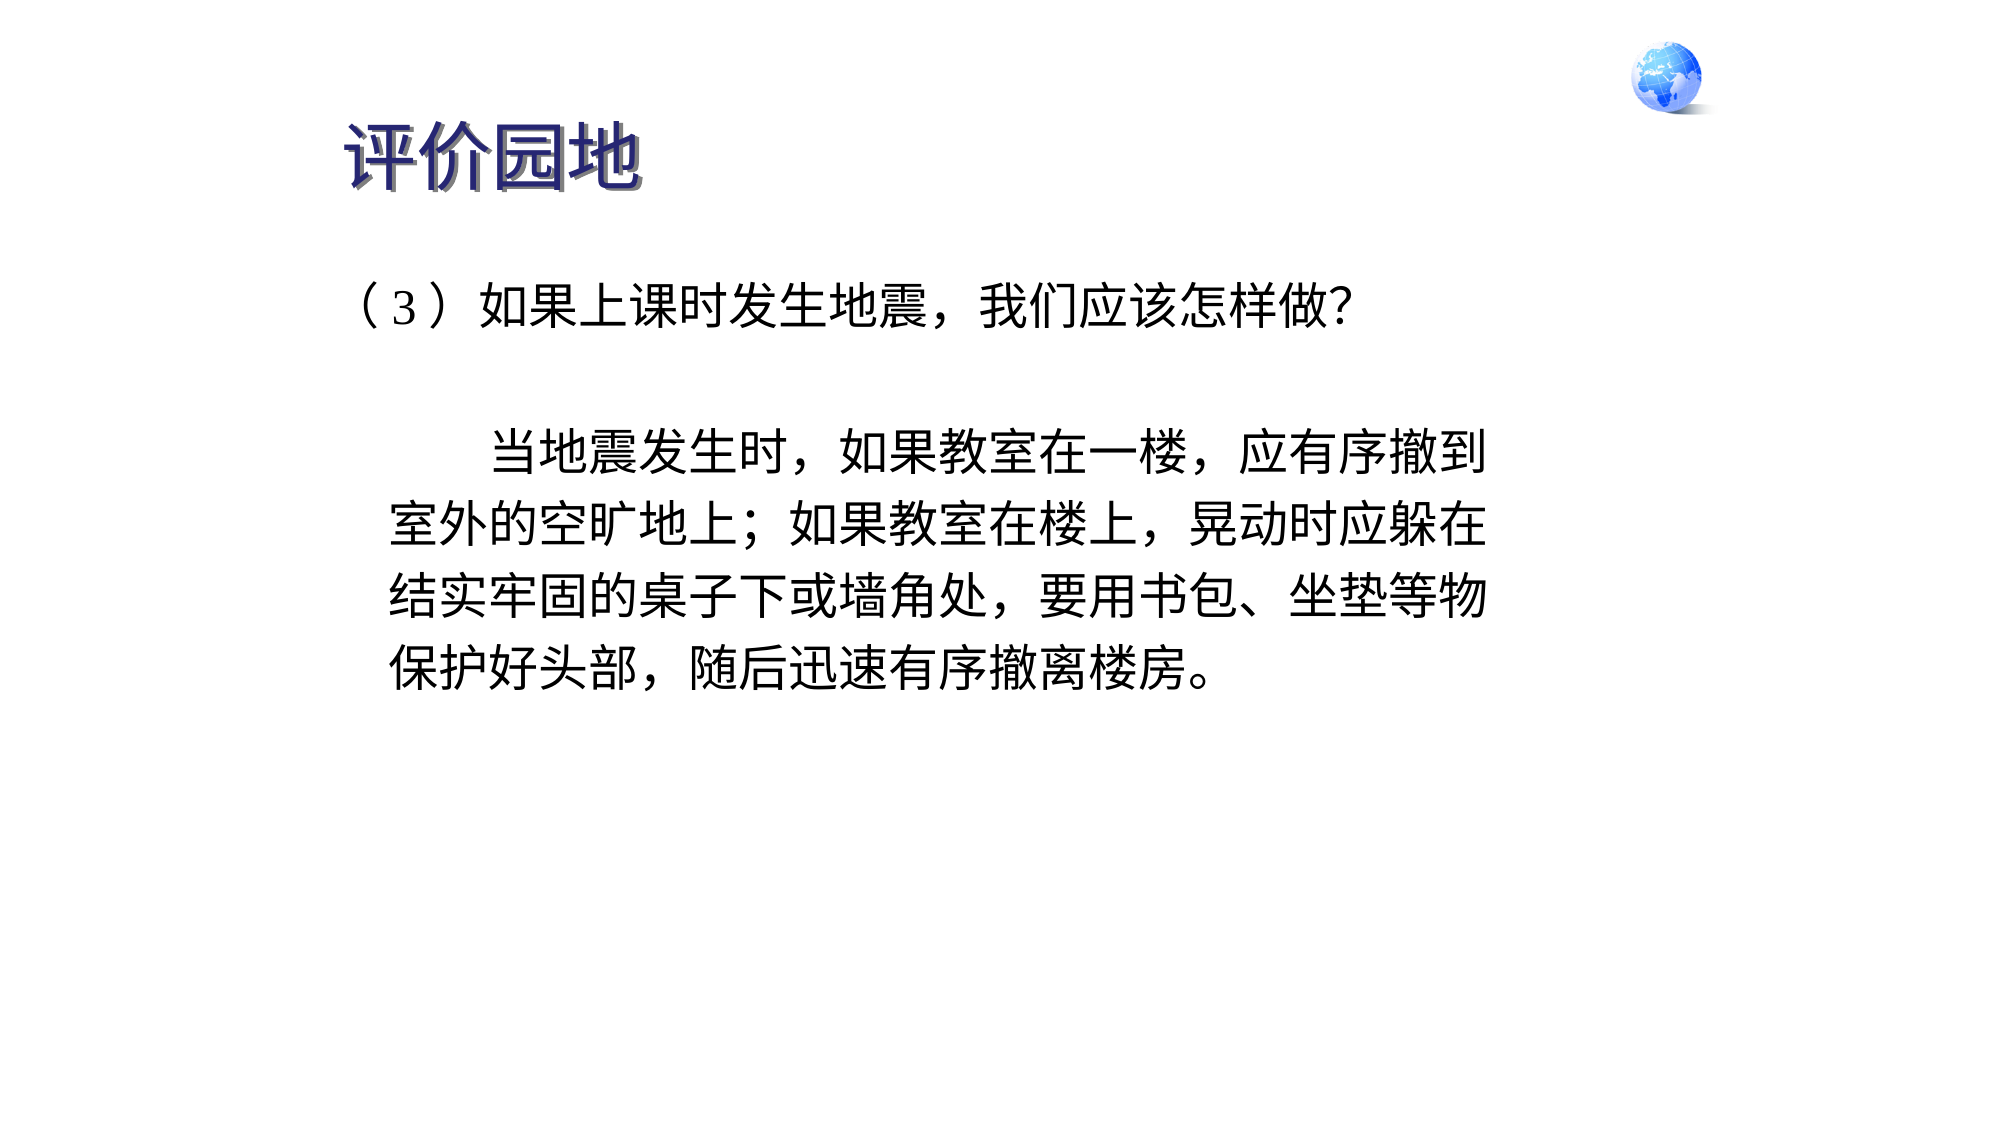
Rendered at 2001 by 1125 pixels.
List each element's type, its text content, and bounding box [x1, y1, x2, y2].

picture [1614, 33, 1725, 125]
text_box 当地震发生时，如果教室在一楼，应有序撤到 室外的空旷地上；如果教室在楼上，晃动时应躲在 结实牢固的桌子下或墙角处，要用书包、坐垫等物 保护好头部，随后迅速有序撤离楼房。 [373, 401, 1713, 705]
text_box 评价园地 [326, 101, 827, 207]
text_box （3）如果上课时发生地震，我们应该怎样做？ [314, 255, 1662, 343]
